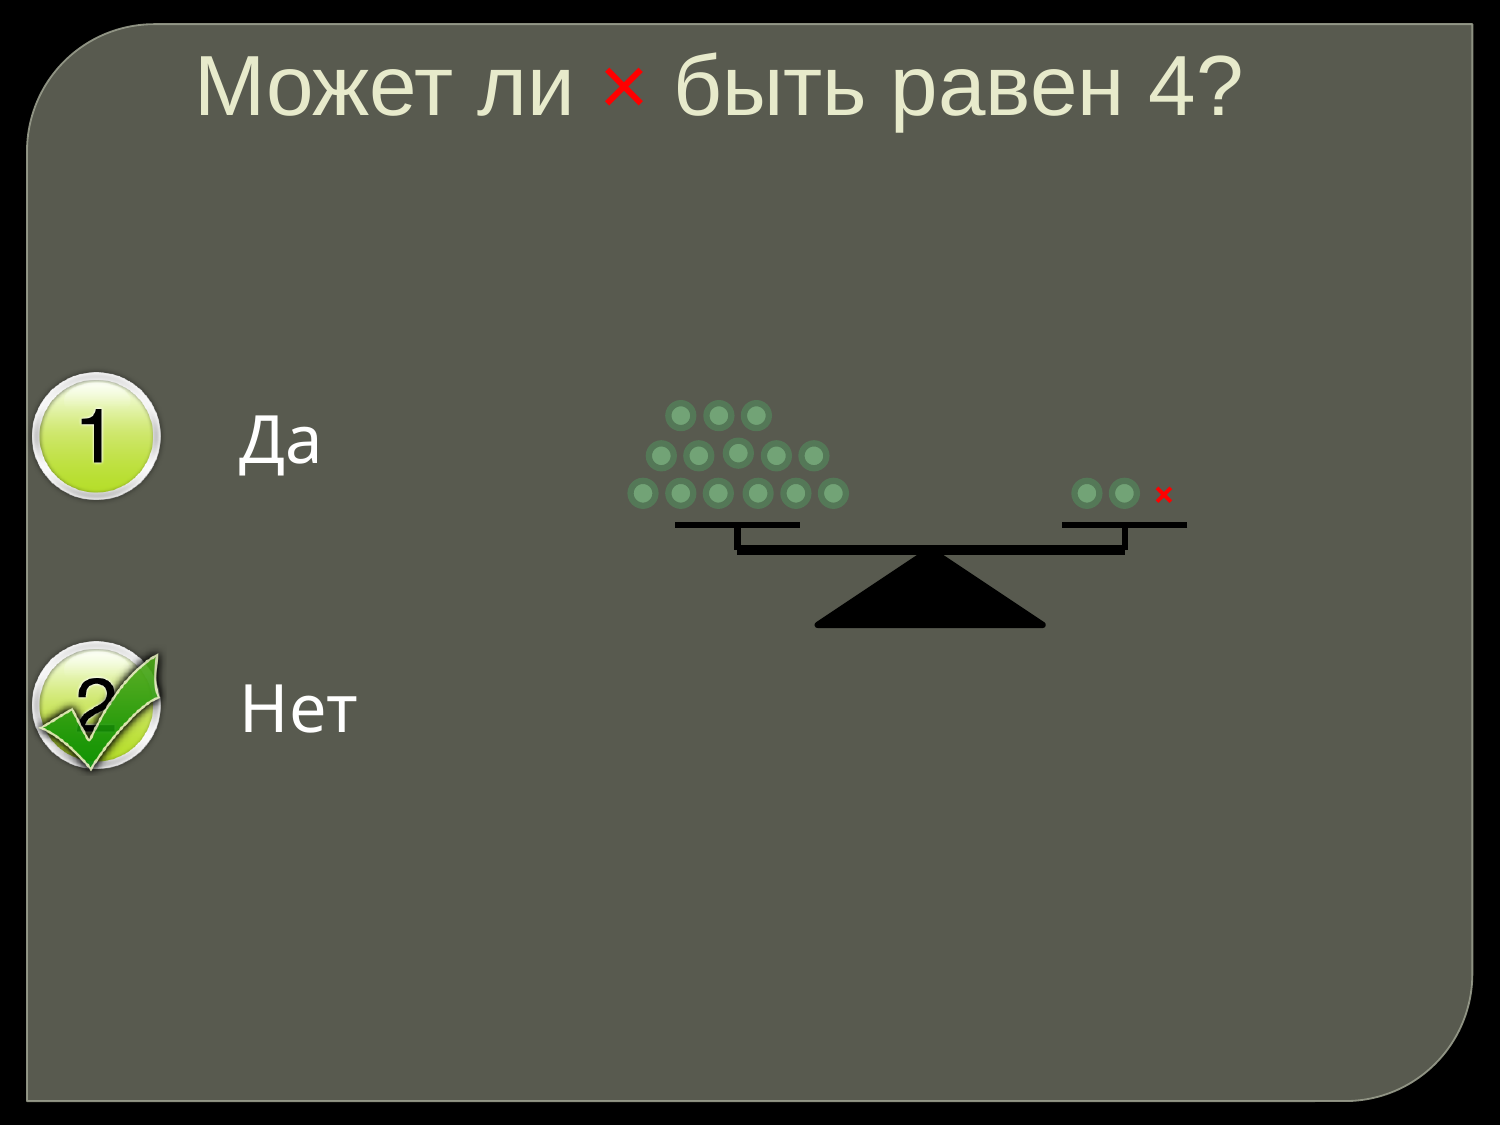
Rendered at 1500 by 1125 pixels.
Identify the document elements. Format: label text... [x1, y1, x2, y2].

text_box [722, 437, 754, 469]
text_box [817, 477, 850, 509]
picture [25, 635, 167, 777]
text_box [1071, 477, 1103, 509]
text_box [627, 477, 659, 509]
text_box [742, 477, 774, 509]
text_box [683, 440, 715, 472]
text_box [798, 440, 830, 472]
text_box [702, 477, 734, 509]
text_box [1108, 477, 1141, 509]
picture [25, 366, 167, 507]
text_box [665, 400, 697, 432]
text_box [703, 400, 735, 432]
text_box [740, 400, 773, 432]
text_box × [1138, 464, 1214, 524]
text_box [665, 477, 697, 509]
text_box Может ли × быть равен 4? [25, 19, 1413, 144]
text_box [780, 477, 812, 509]
text_box [645, 440, 677, 472]
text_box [674, 524, 1188, 626]
text_box [760, 440, 793, 472]
